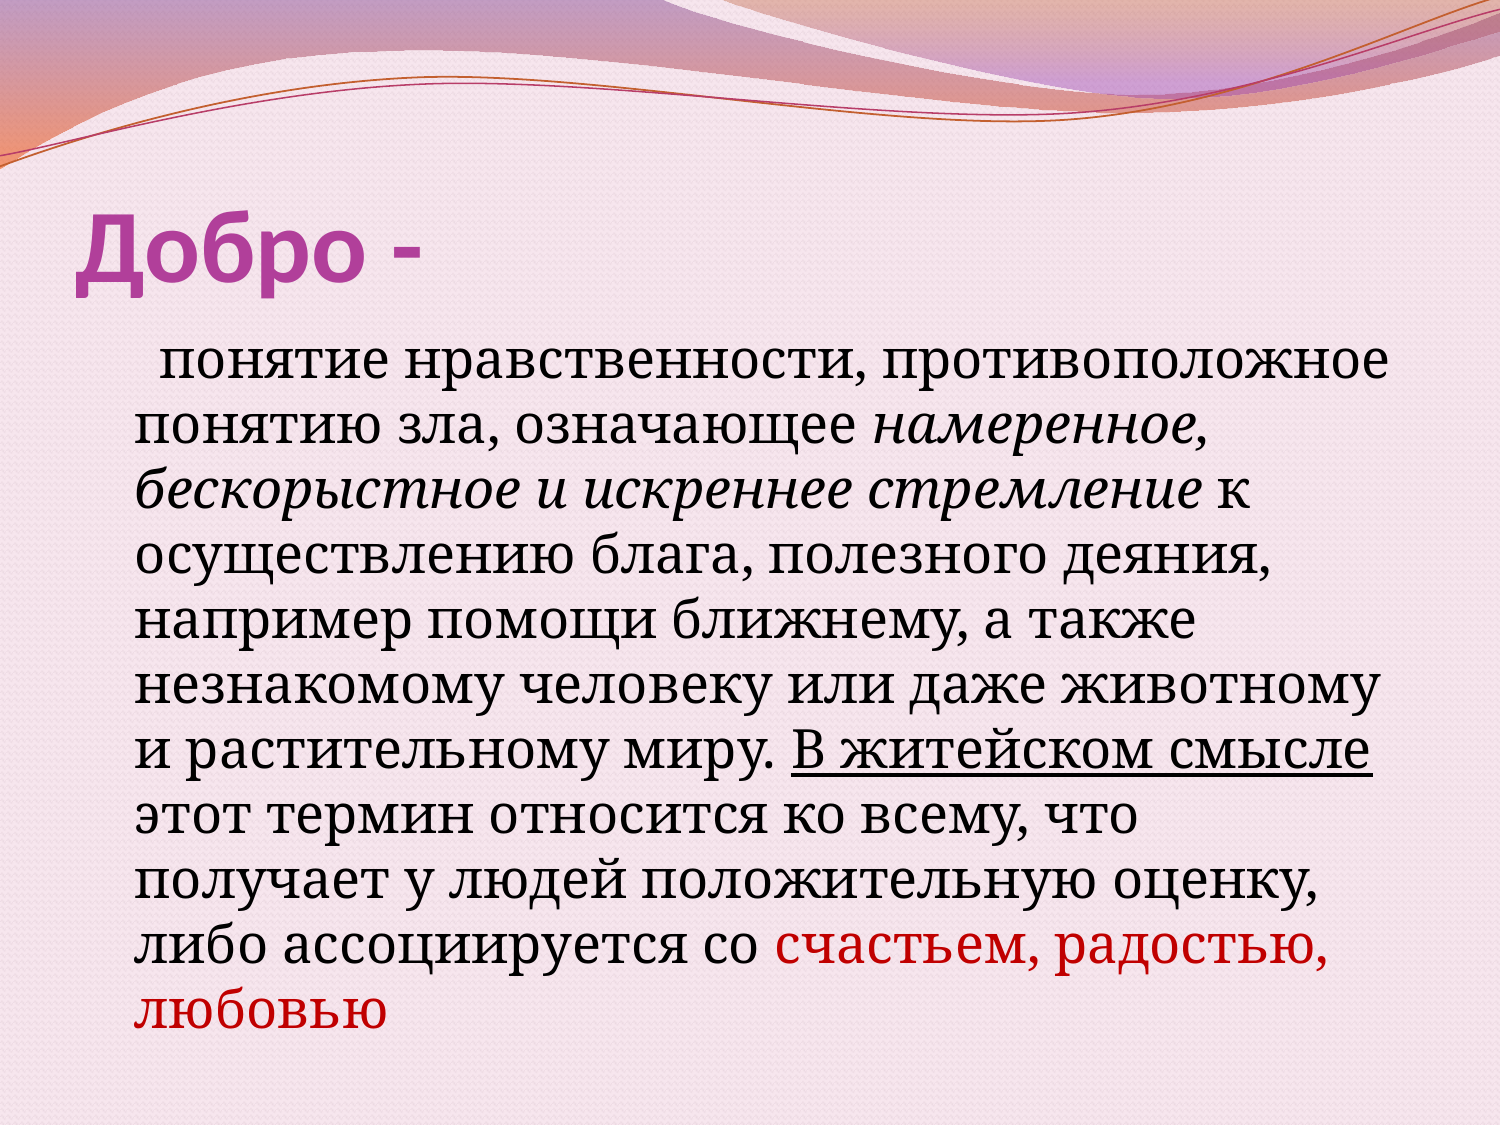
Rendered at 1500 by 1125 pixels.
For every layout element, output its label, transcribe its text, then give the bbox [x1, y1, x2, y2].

title Добро - [75, 115, 1425, 303]
list понятие нравственности, противоположное понятию зла, означающее намеренное, бескорыстное и искреннее стремление к осуществлению блага, полезного деяния, например помощи ближнему, а также незнакомому человеку или даже животному и растительному миру. В житейском смысле этот термин относится ко всему, что получает у людей положительную оценку, либо ассоциируется со счастьем, радостью, любовью [75, 317, 1425, 1038]
